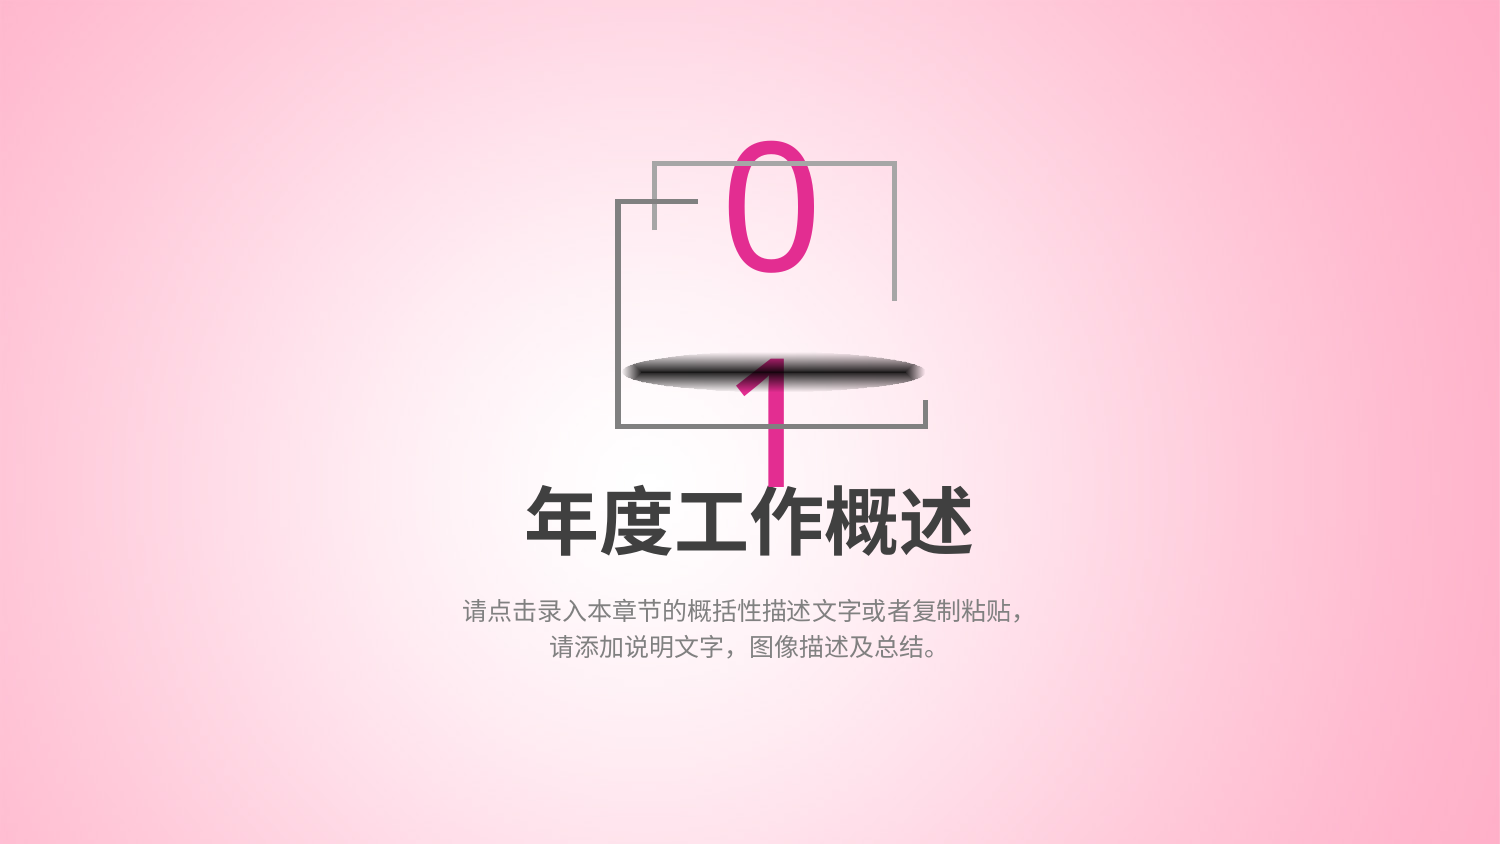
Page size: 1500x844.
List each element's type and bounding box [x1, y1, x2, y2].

picture [0, 0, 1500, 844]
text_box [621, 191, 926, 424]
